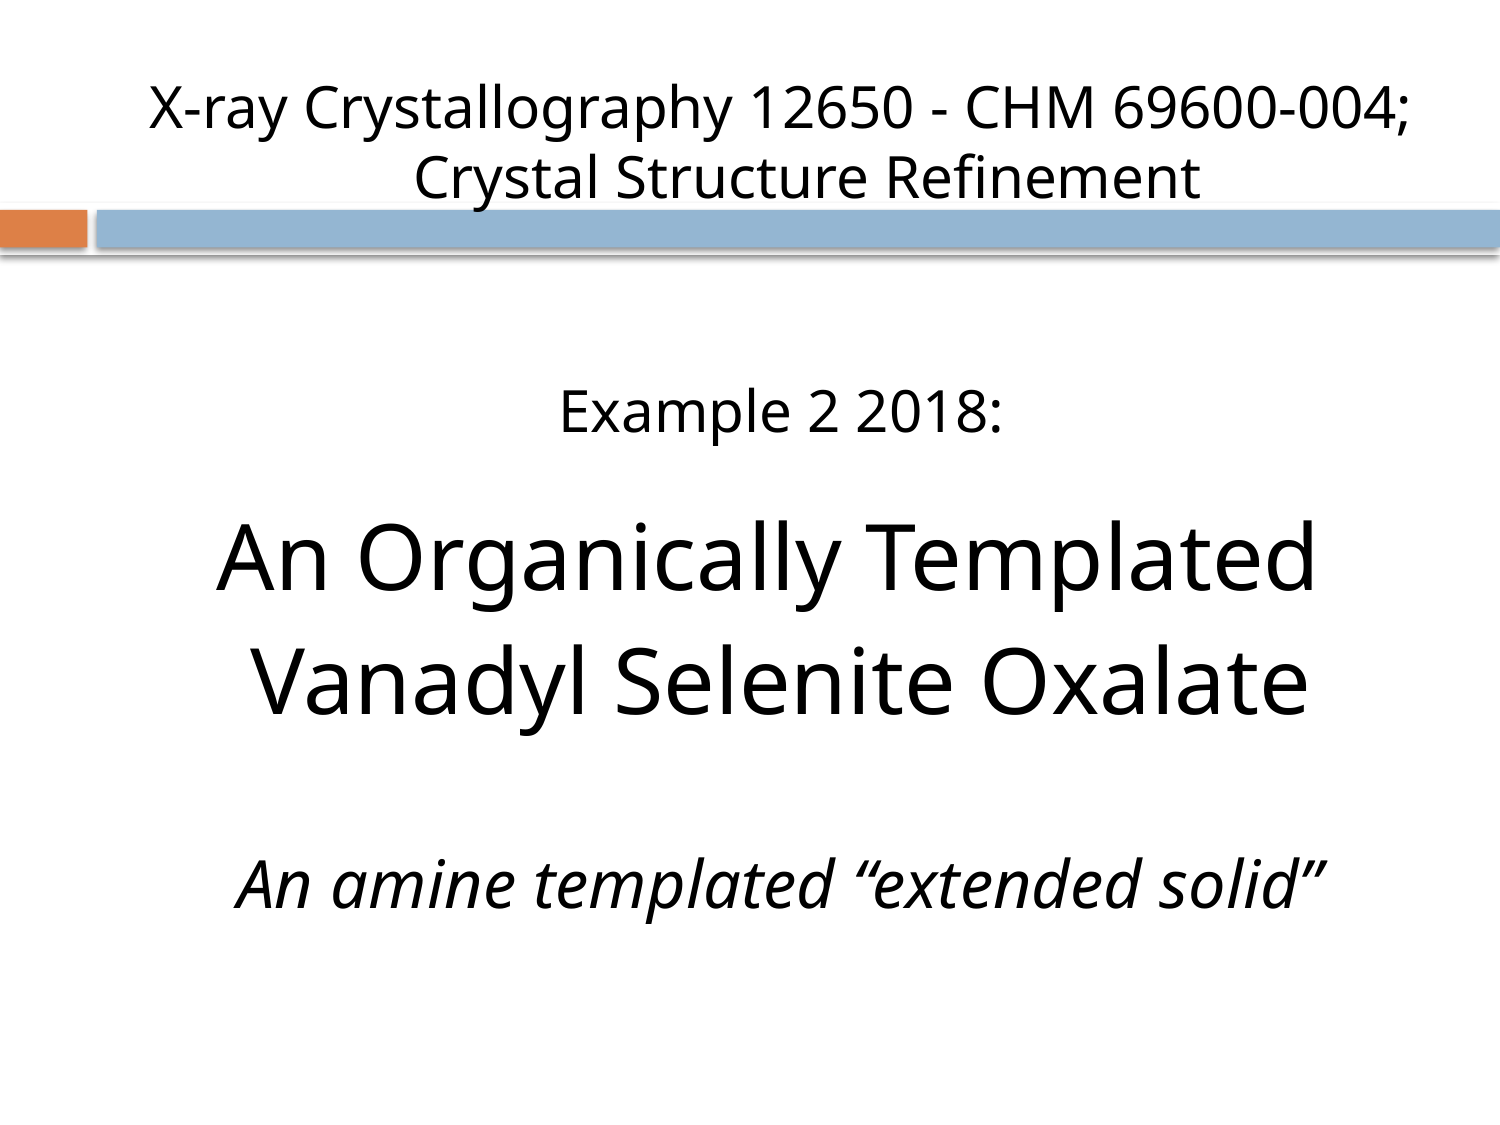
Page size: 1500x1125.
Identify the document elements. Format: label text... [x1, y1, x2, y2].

list X-ray Crystallography 12650 - CHM 69600-004; Crystal Structure Refinement Example 2 2018: An Organically Templated Vanadyl Selenite Oxalate An amine templated “extended solid” [112, 62, 1451, 801]
